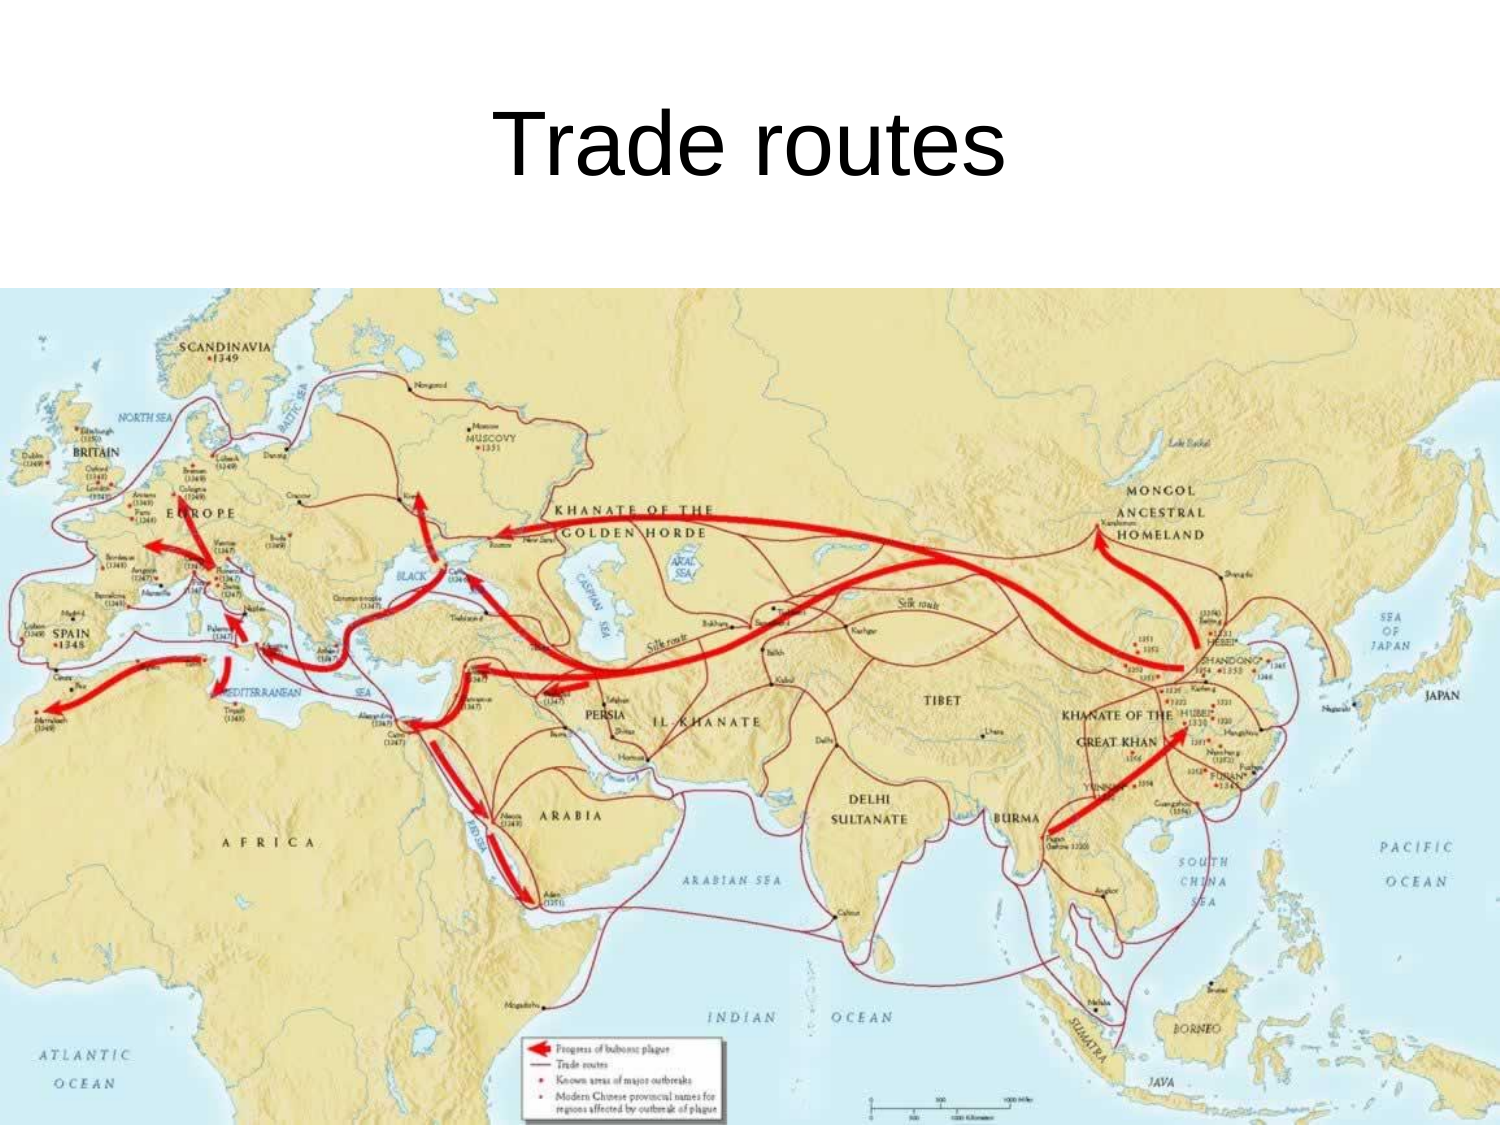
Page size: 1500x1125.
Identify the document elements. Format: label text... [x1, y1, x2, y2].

title Trade routes [75, 45, 1425, 233]
picture [0, 288, 1500, 1125]
